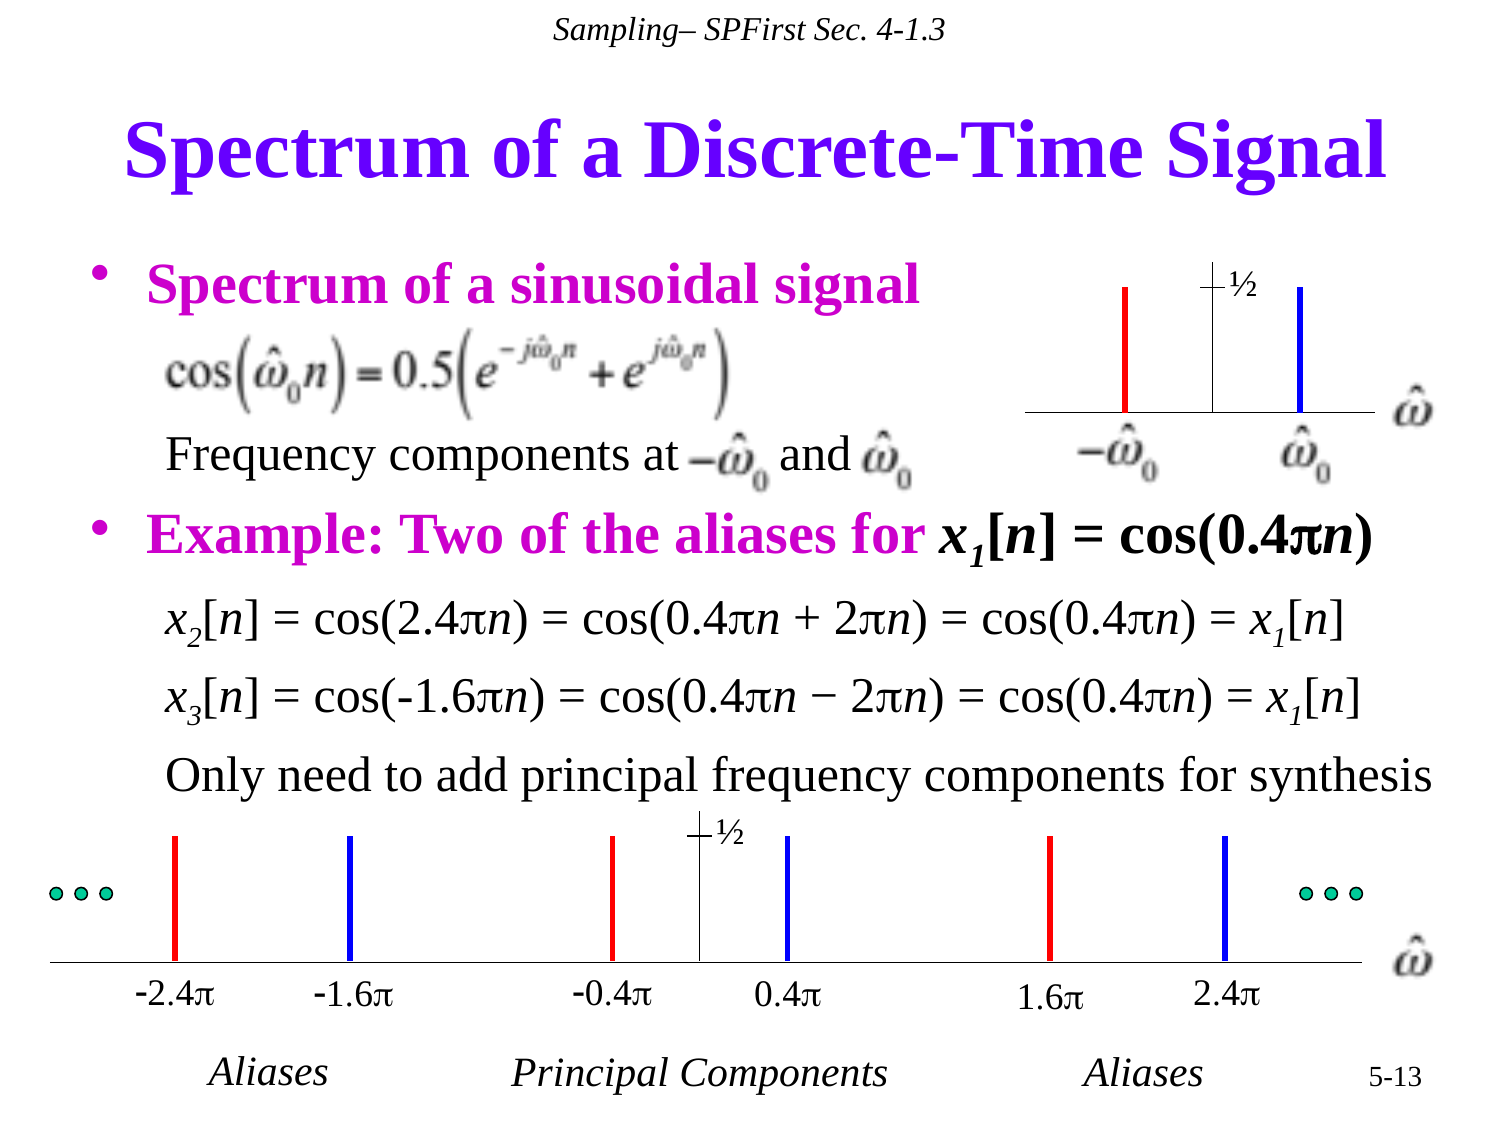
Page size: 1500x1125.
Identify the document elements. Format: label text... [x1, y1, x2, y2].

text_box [49, 887, 113, 901]
text_box Aliases [1050, 1037, 1238, 1103]
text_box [112, 835, 429, 1023]
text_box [1299, 887, 1363, 901]
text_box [160, 316, 736, 410]
text_box Principal Components [487, 1037, 913, 1103]
text_box Example: Two of the aliases for x1[n] = cos(0.4pn) x2[n] = cos(2.4pn) = cos(0.4pn + 2pn) = cos(0.4pn) = x1[n] x3[n] = cos(-1.6pn) = cos(0.4pn − 2pn) = cos(0.4pn) = x1[n] Only need to add principal frequency components for synthesis [75, 487, 1463, 825]
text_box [993, 835, 1284, 1026]
slide_number 5-13 [1124, 1049, 1438, 1125]
list Spectrum of a sinusoidal signal [75, 237, 988, 325]
title Spectrum of a Discrete-Time Signal [75, 55, 1438, 238]
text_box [1024, 251, 1438, 489]
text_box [74, 412, 951, 501]
text_box Aliases [174, 1036, 363, 1102]
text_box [49, 799, 1363, 963]
text_box Sampling– SPFirst Sec. 4-1.3 [0, 0, 1500, 55]
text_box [1387, 924, 1438, 987]
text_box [549, 835, 845, 1023]
